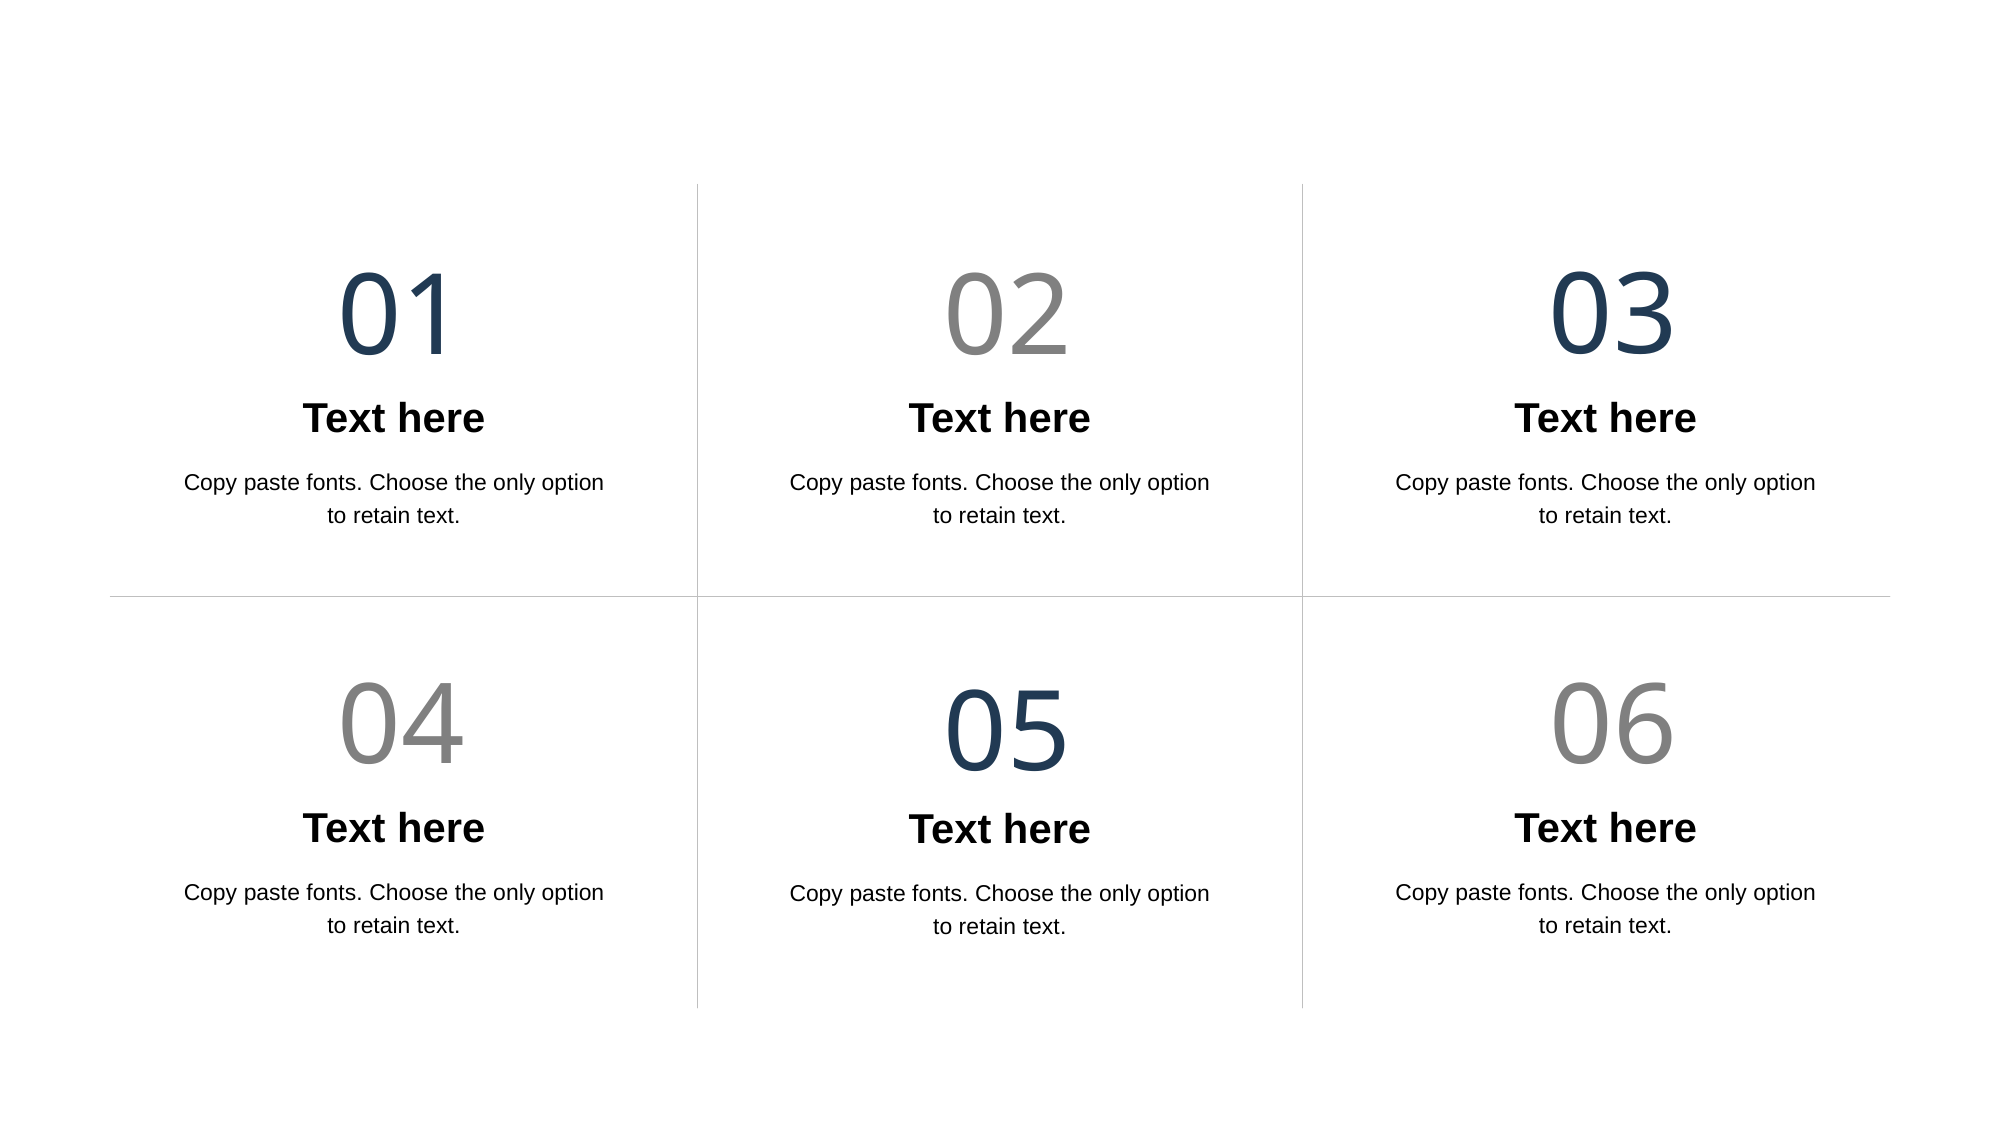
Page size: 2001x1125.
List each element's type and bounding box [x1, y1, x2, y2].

text_box [110, 184, 1890, 1008]
